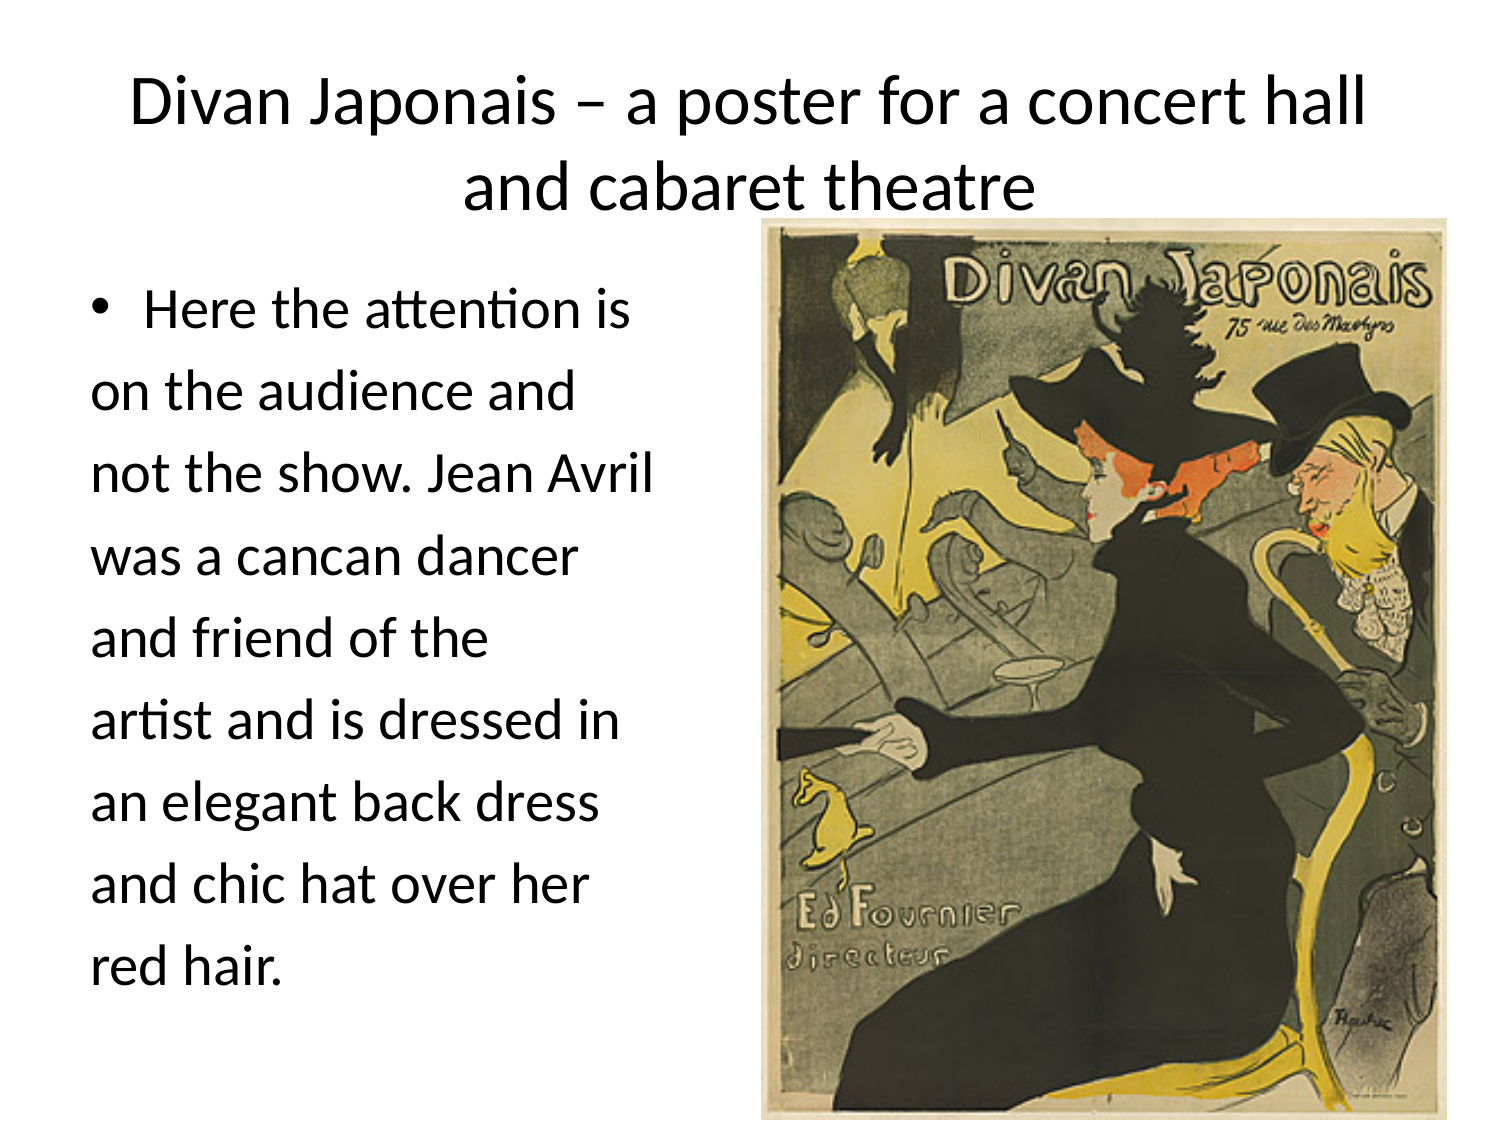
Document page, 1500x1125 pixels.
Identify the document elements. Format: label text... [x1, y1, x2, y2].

list Here the attention is on the audience and not the show. Jean Avril was a cancan dancer and friend of the artist and is dressed in an elegant back dress and chic hat over her red hair. [75, 262, 756, 1005]
title Divan Japonais – a poster for a concert hall and cabaret theatre [75, 45, 1425, 233]
picture [761, 217, 1448, 1120]
